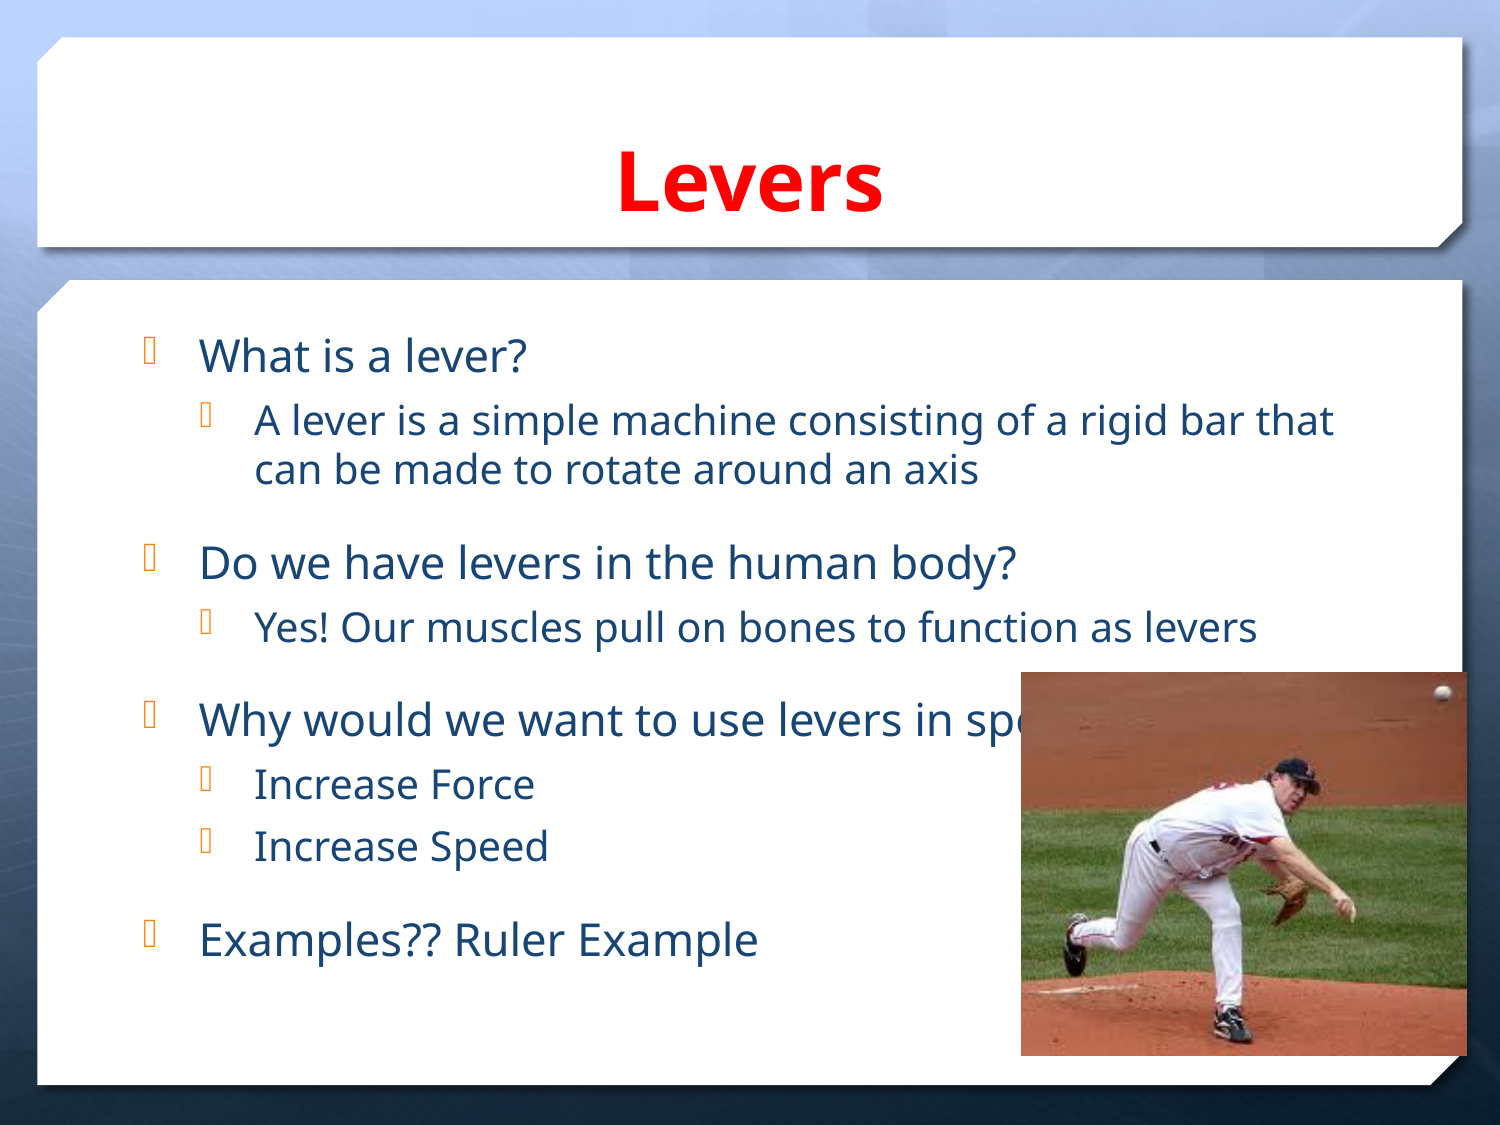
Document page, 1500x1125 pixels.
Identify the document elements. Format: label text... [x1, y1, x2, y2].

picture [1020, 672, 1468, 1057]
title Levers [127, 48, 1372, 236]
list What is a lever? A lever is a simple machine consisting of a rigid bar that can be made to rotate around an axis Do we have levers in the human body? Yes! Our muscles pull on bones to function as levers Why would we want to use levers in sport? Increase Force Increase Speed Examples?? Ruler Example [127, 319, 1372, 978]
